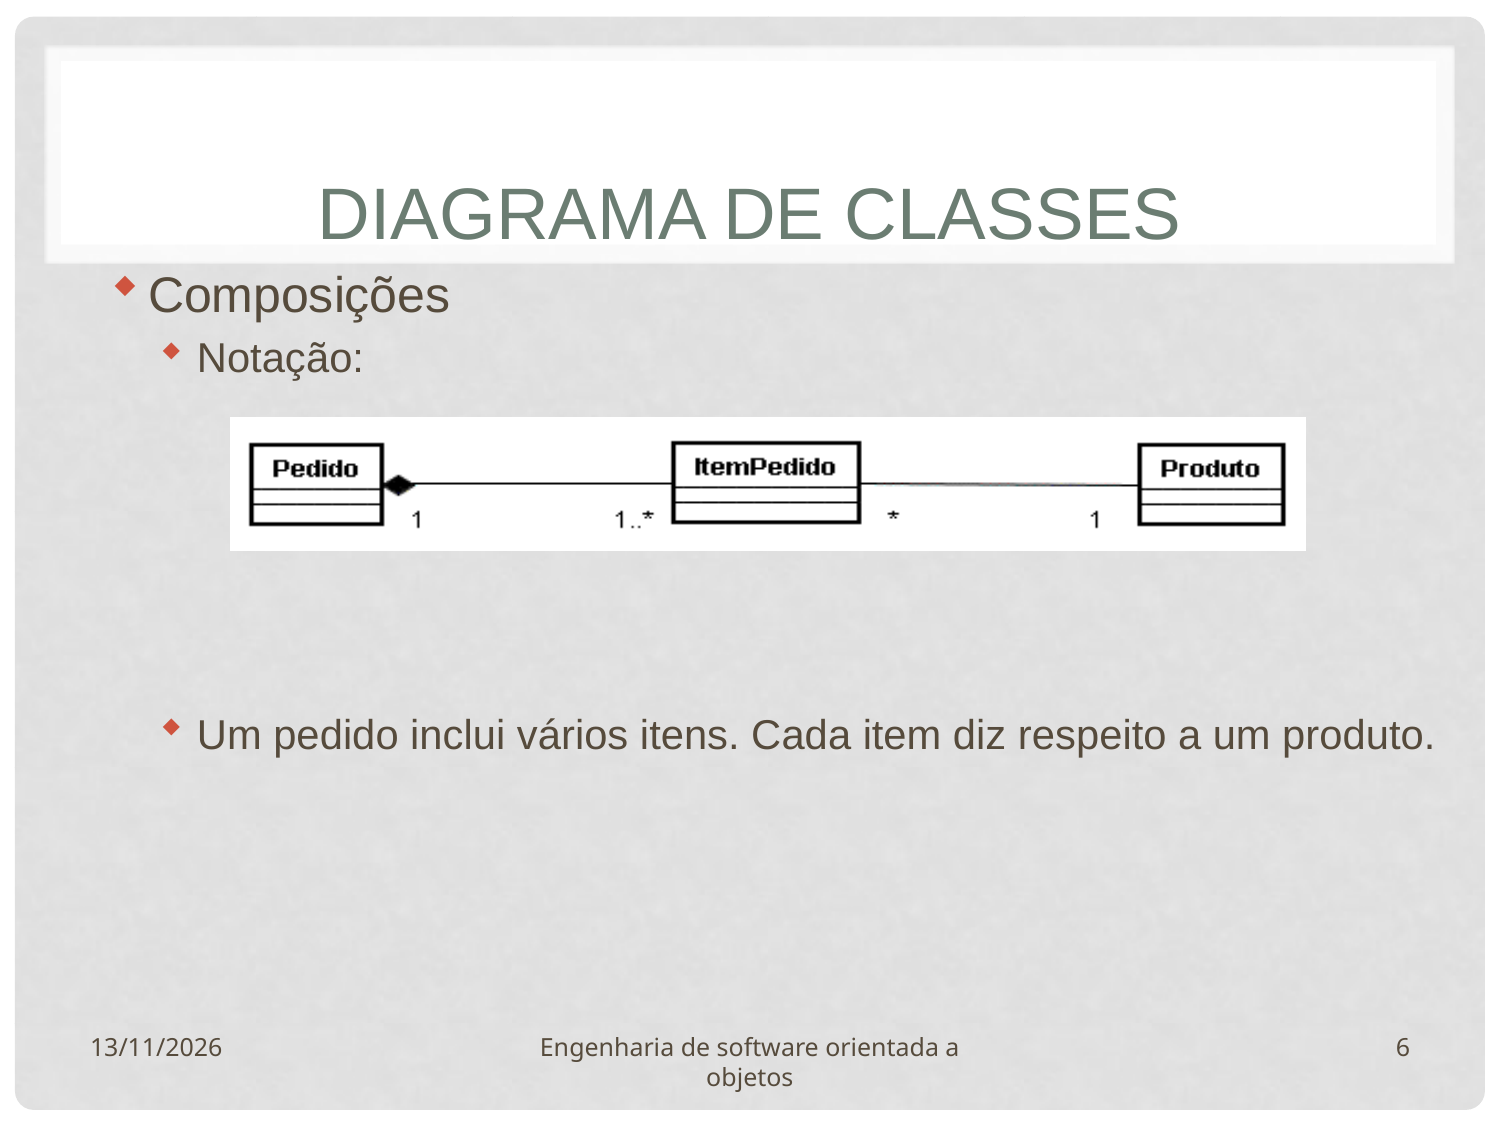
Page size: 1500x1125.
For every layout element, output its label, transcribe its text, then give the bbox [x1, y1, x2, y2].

list Composições Notação: Um pedido inclui vários itens. Cada item diz respeito a um produto. [76, 255, 1459, 1000]
picture [229, 417, 1306, 551]
slide_number 6 [1074, 1024, 1425, 1103]
footer Engenharia de software orientada a objetos [512, 1024, 988, 1103]
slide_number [75, 1024, 425, 1103]
title Diagrama de Classes [75, 117, 1425, 305]
